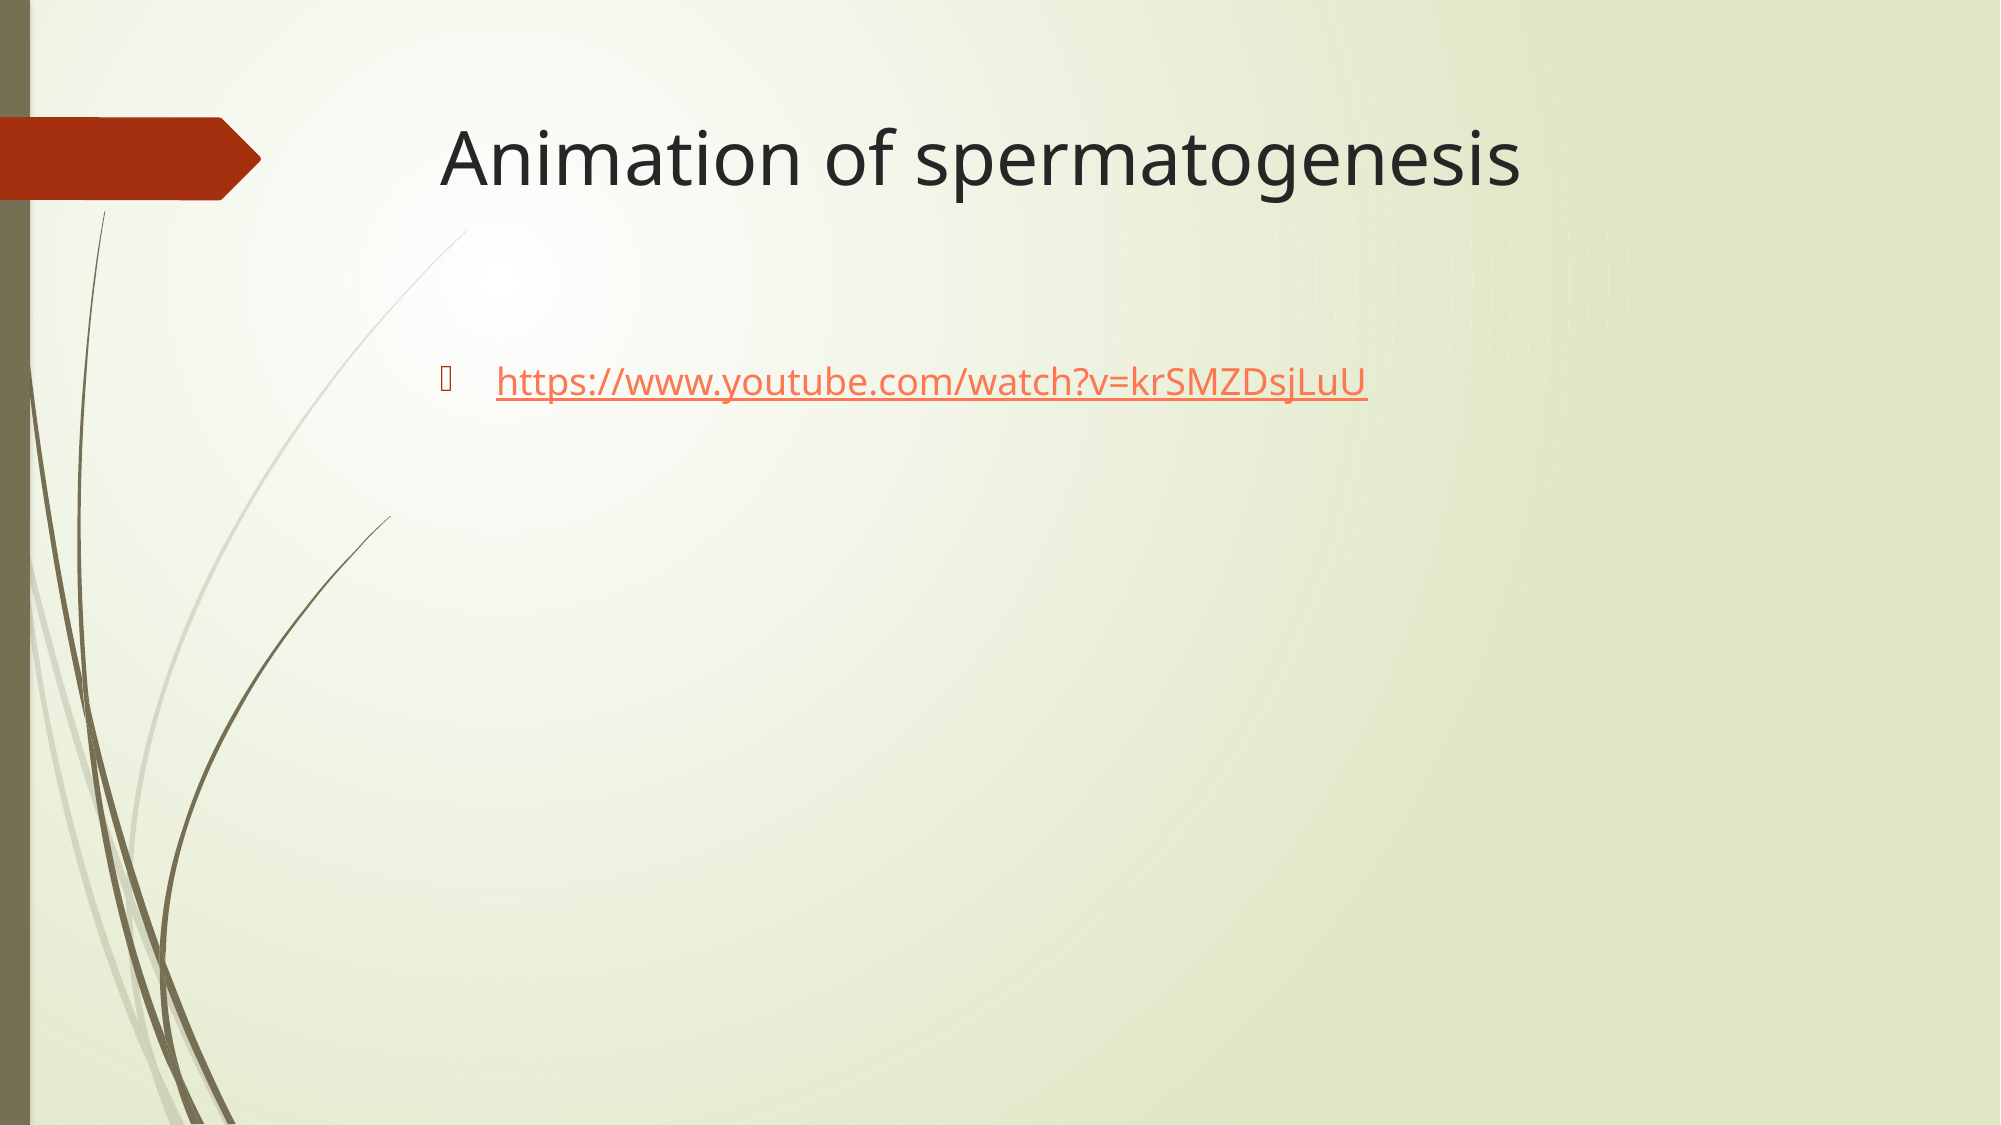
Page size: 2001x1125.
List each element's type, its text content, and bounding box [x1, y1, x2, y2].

title Animation of spermatogenesis [425, 102, 1888, 313]
list https://www.youtube.com/watch?v=krSMZDsjLuU [424, 350, 1888, 970]
